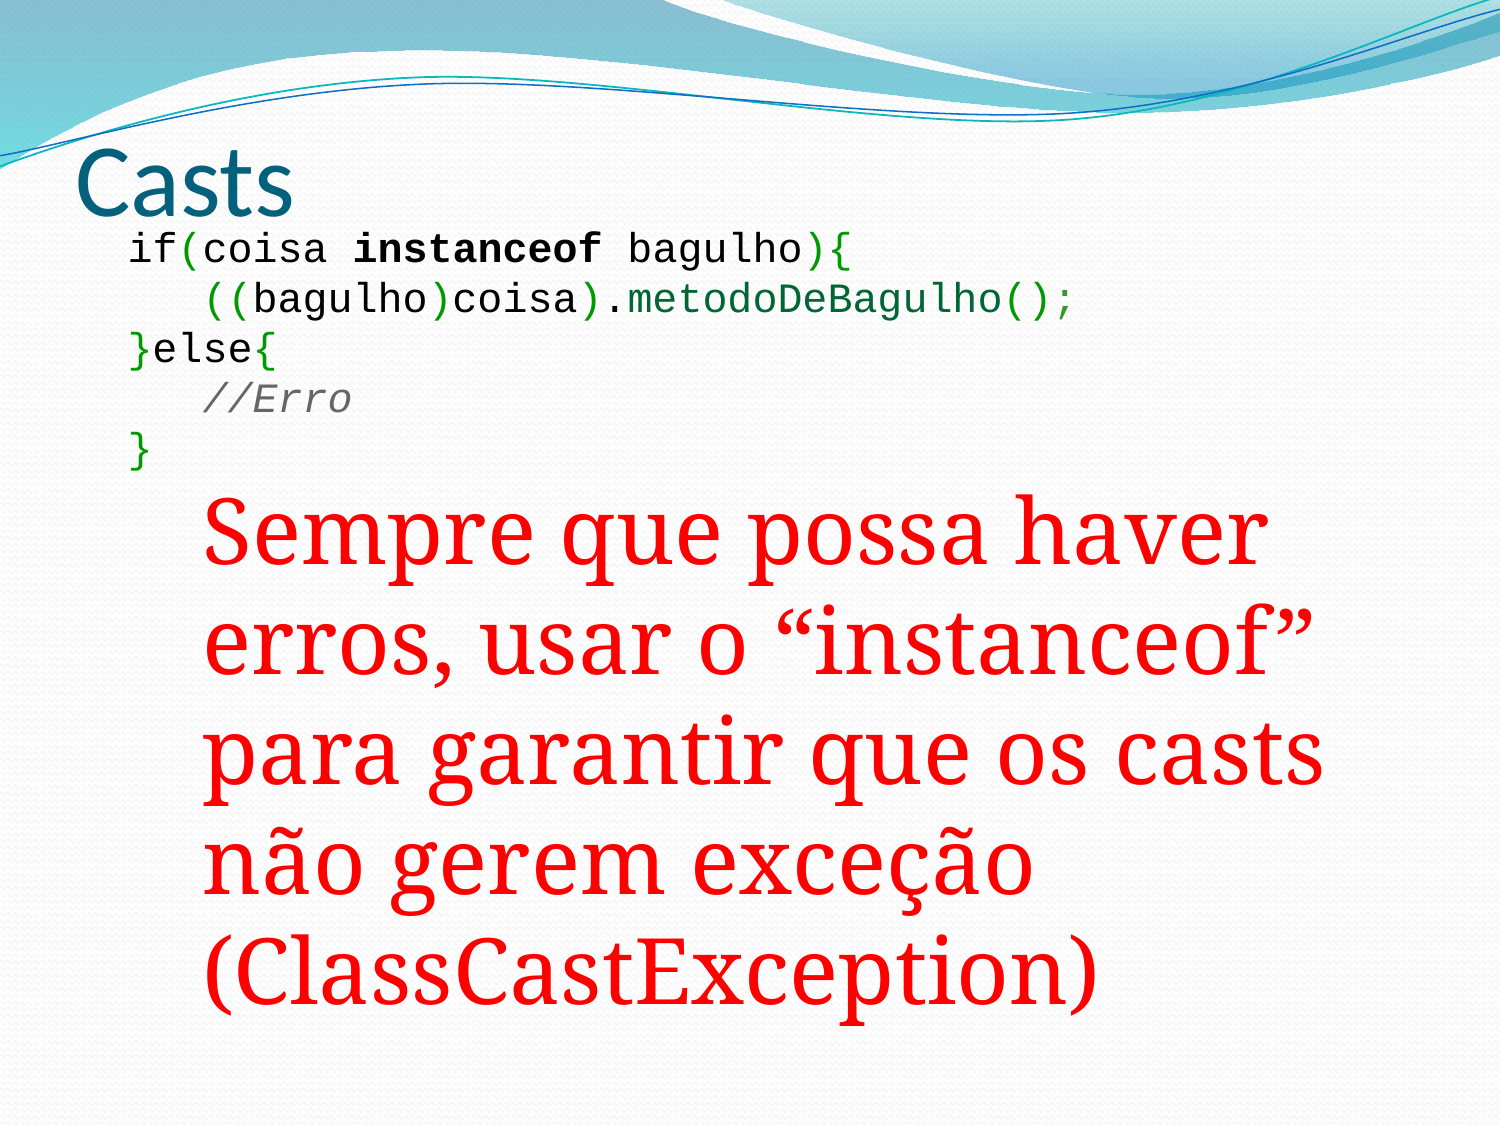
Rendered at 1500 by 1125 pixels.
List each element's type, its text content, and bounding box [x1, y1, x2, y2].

text_box Sempre que possa haver erros, usar o “instanceof” para garantir que os casts não gerem exceção (ClassCastException) [187, 465, 1438, 1030]
title Casts [75, 50, 1425, 238]
text_box if(coisa instanceof bagulho){ ((bagulho)coisa).metodoDeBagulho(); }else{ //Erro } [112, 213, 1200, 479]
